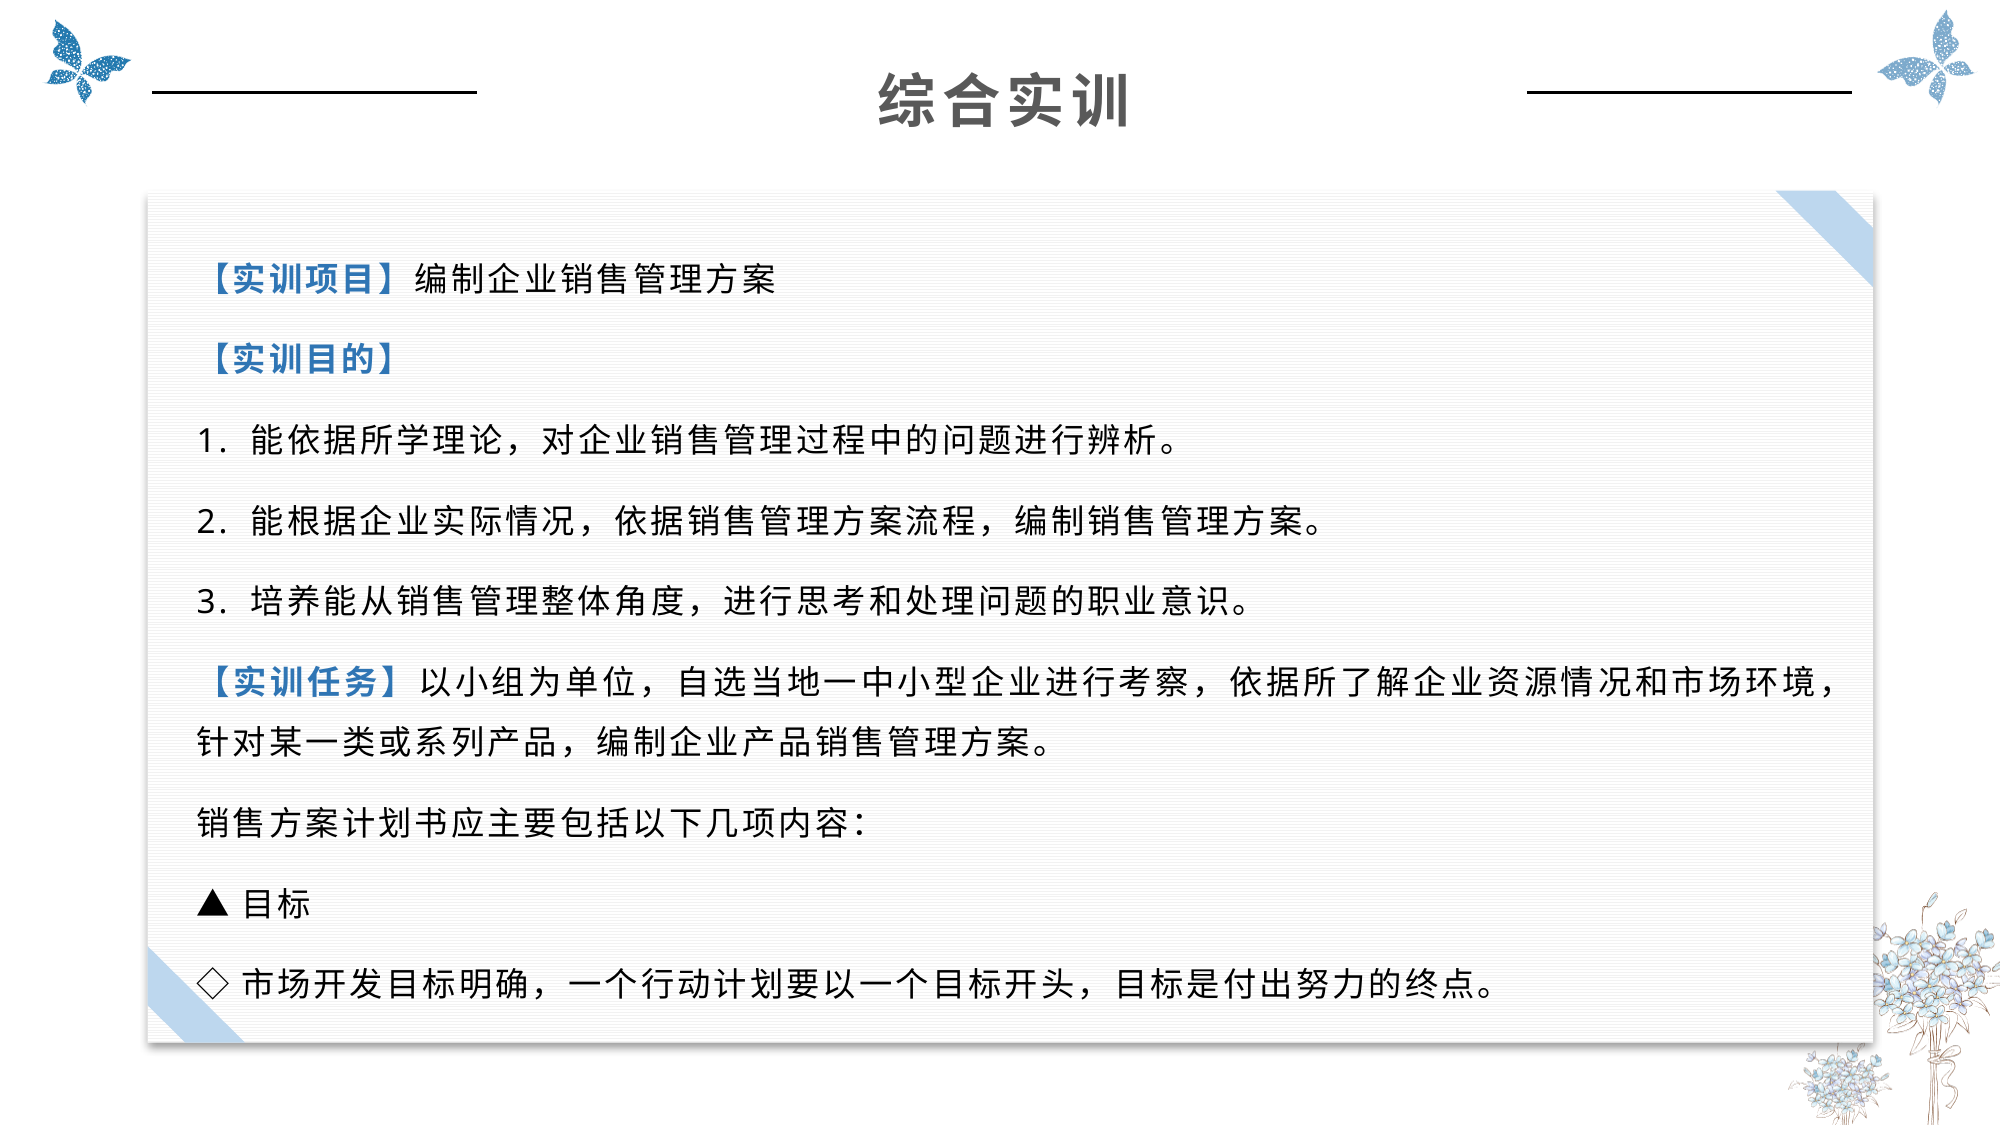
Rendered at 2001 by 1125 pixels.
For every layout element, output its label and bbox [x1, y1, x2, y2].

text_box [147, 190, 1874, 1043]
picture [1788, 892, 2000, 1125]
text_box [151, 55, 1852, 142]
